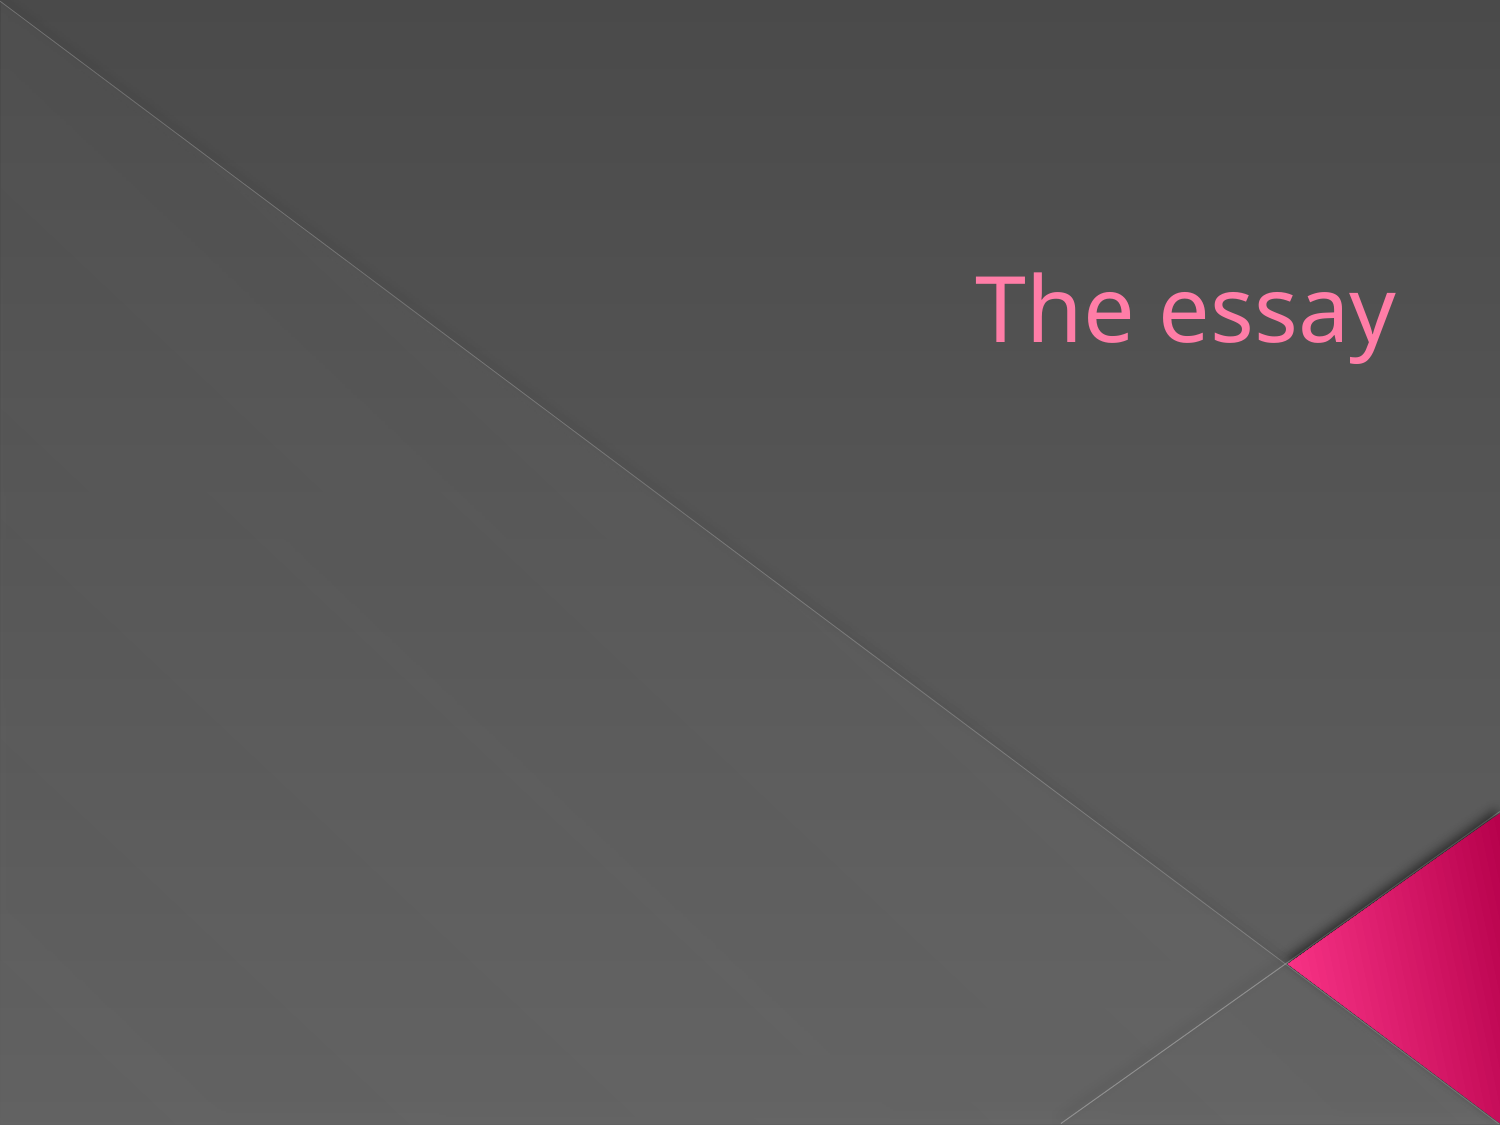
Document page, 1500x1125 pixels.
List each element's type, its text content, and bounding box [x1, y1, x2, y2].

title The essay [88, 127, 1412, 369]
